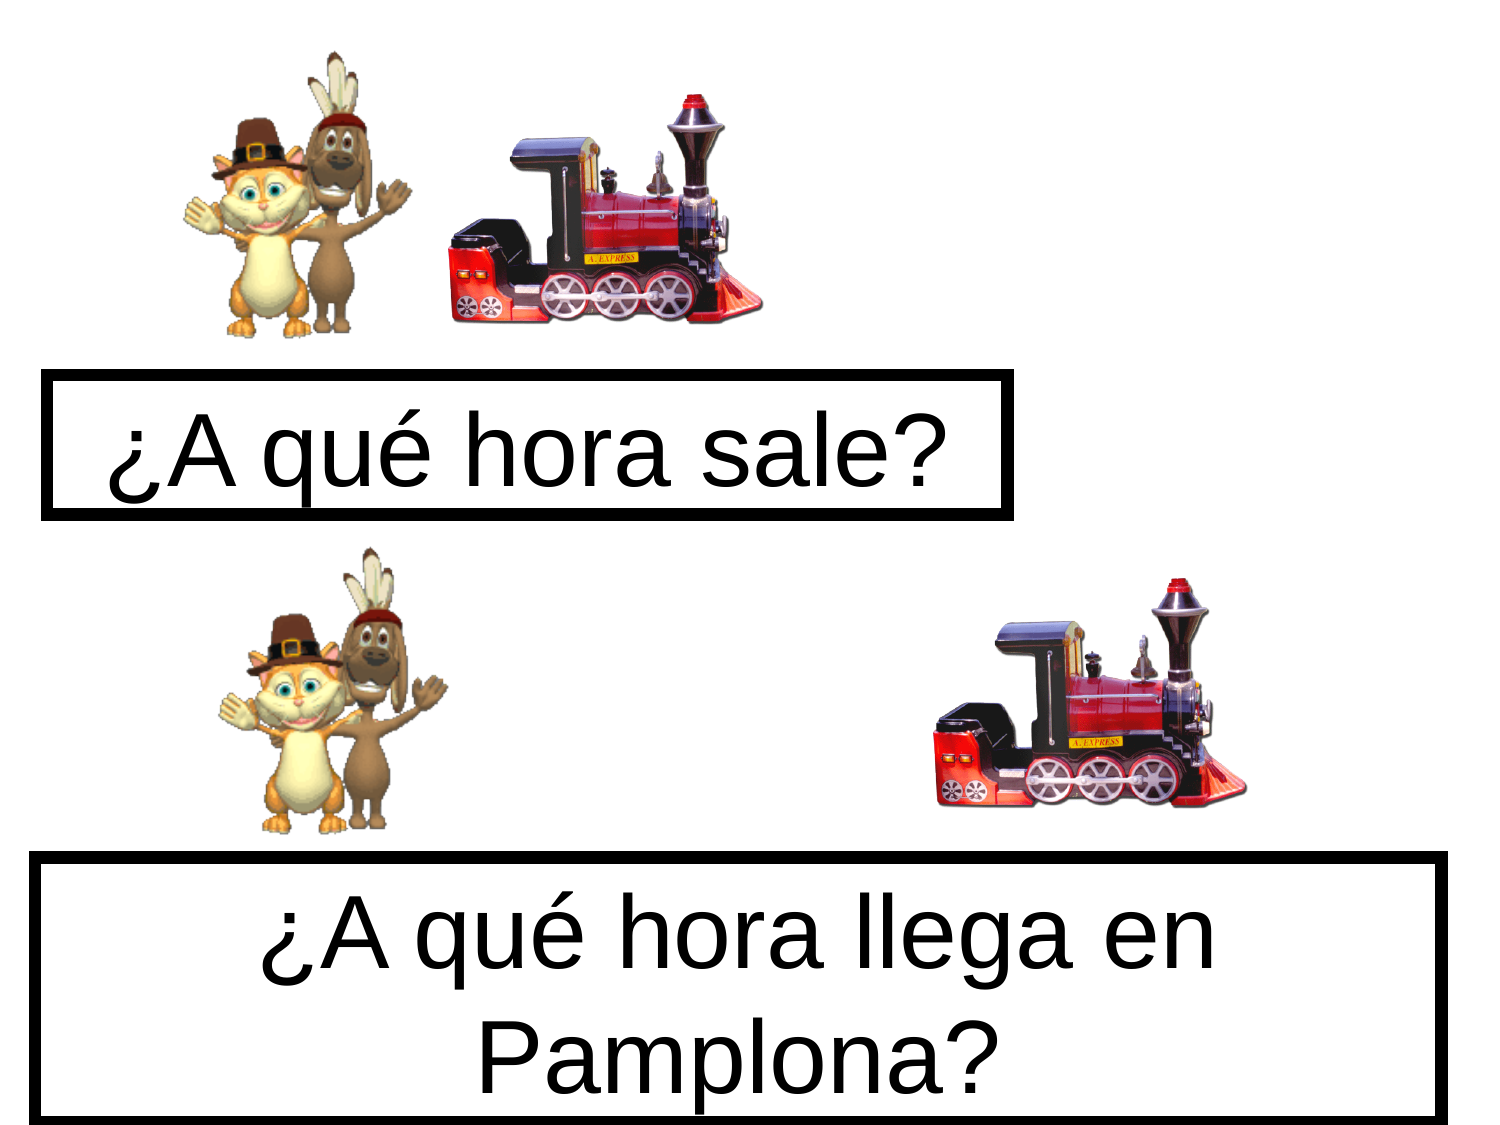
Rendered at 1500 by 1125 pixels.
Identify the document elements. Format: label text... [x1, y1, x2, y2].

text_box ¿A qué hora llega en Pamplona? [35, 857, 1442, 1122]
picture [442, 89, 766, 326]
picture [206, 538, 472, 858]
picture [926, 573, 1250, 810]
picture [170, 42, 436, 362]
text_box ¿A qué hora sale? [46, 374, 1008, 515]
